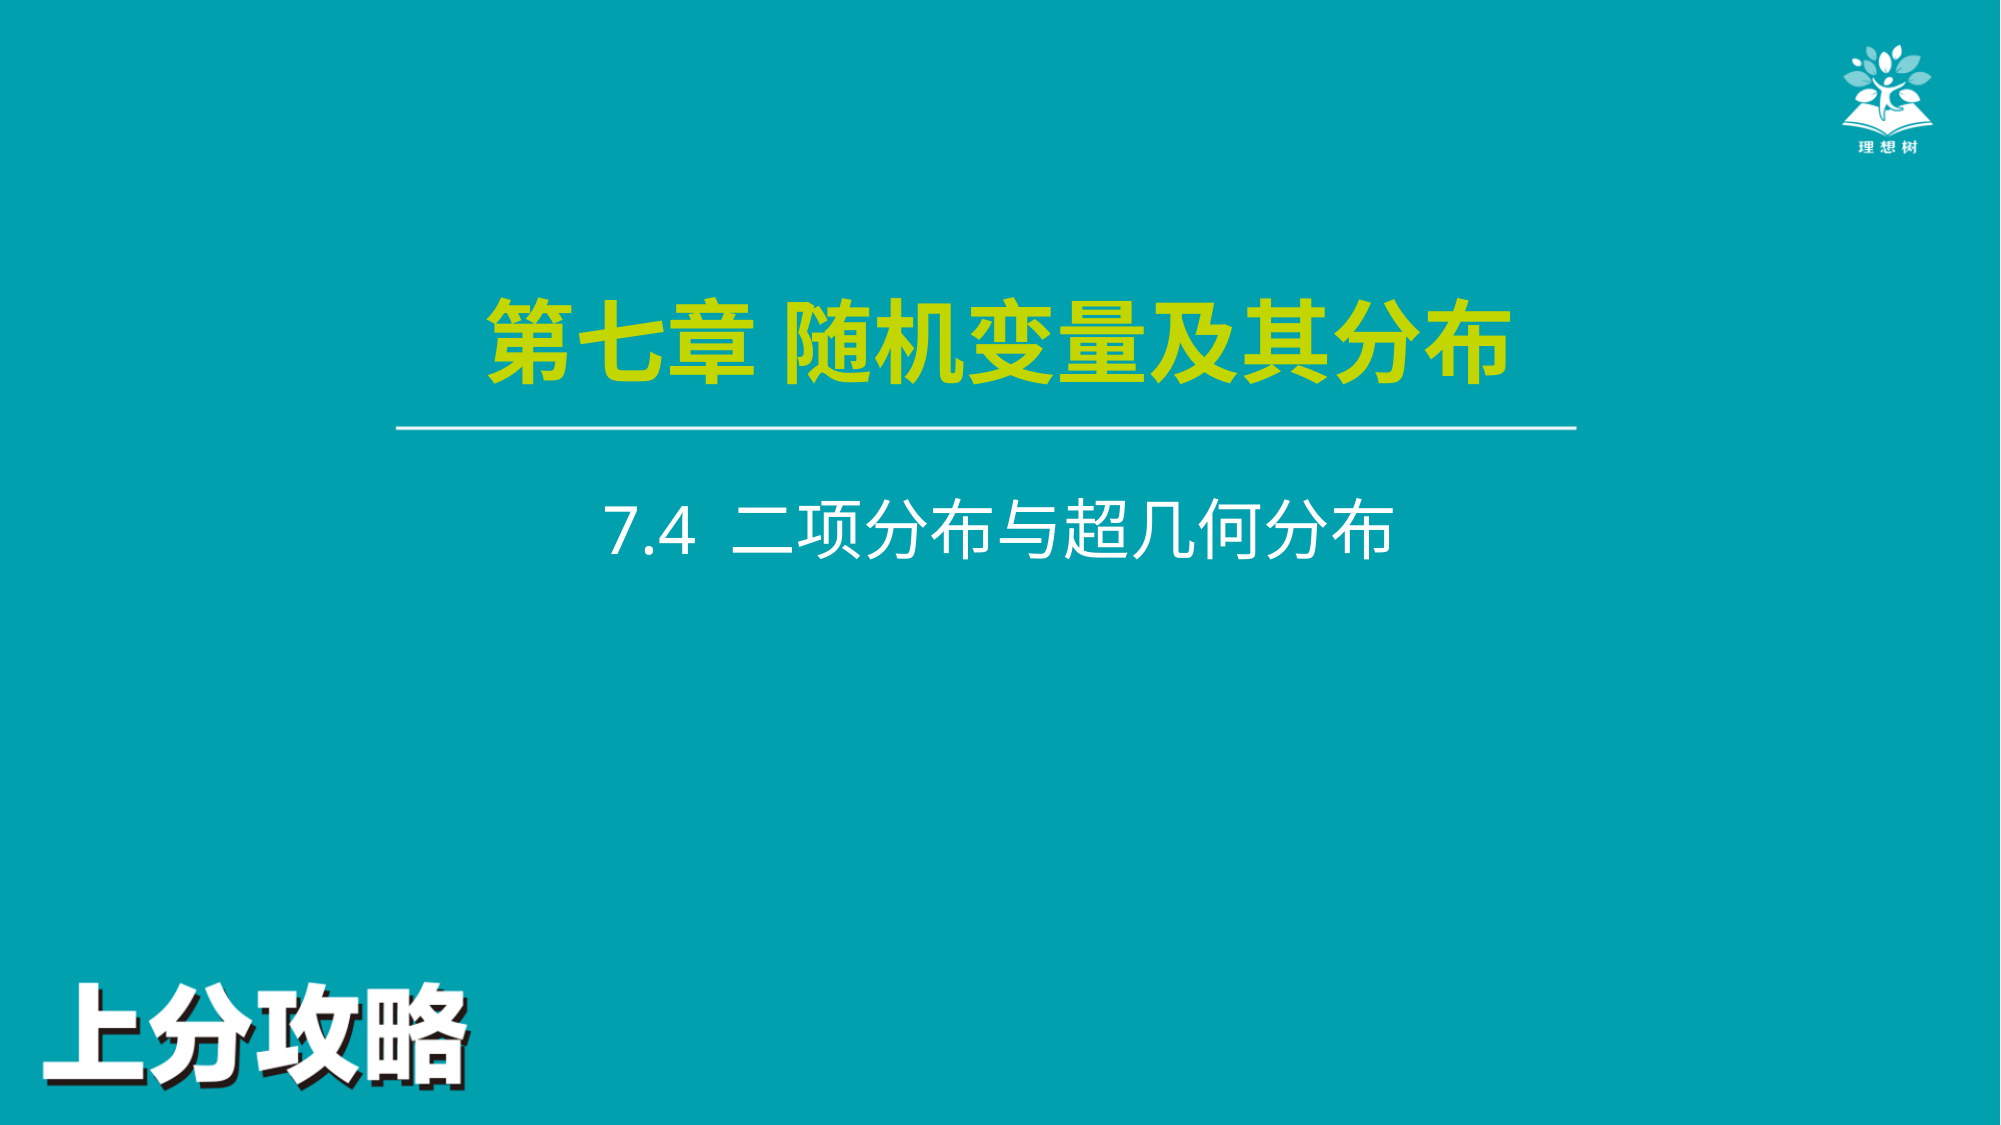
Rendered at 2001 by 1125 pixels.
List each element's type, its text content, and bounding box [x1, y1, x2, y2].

picture [0, 579, 2000, 1125]
text_box 7.4 二项分布与超几何分布 [0, 472, 2000, 579]
text_box 第七章 随机变量及其分布 [0, 265, 2000, 413]
picture [0, 0, 2000, 265]
picture [0, 413, 2000, 472]
